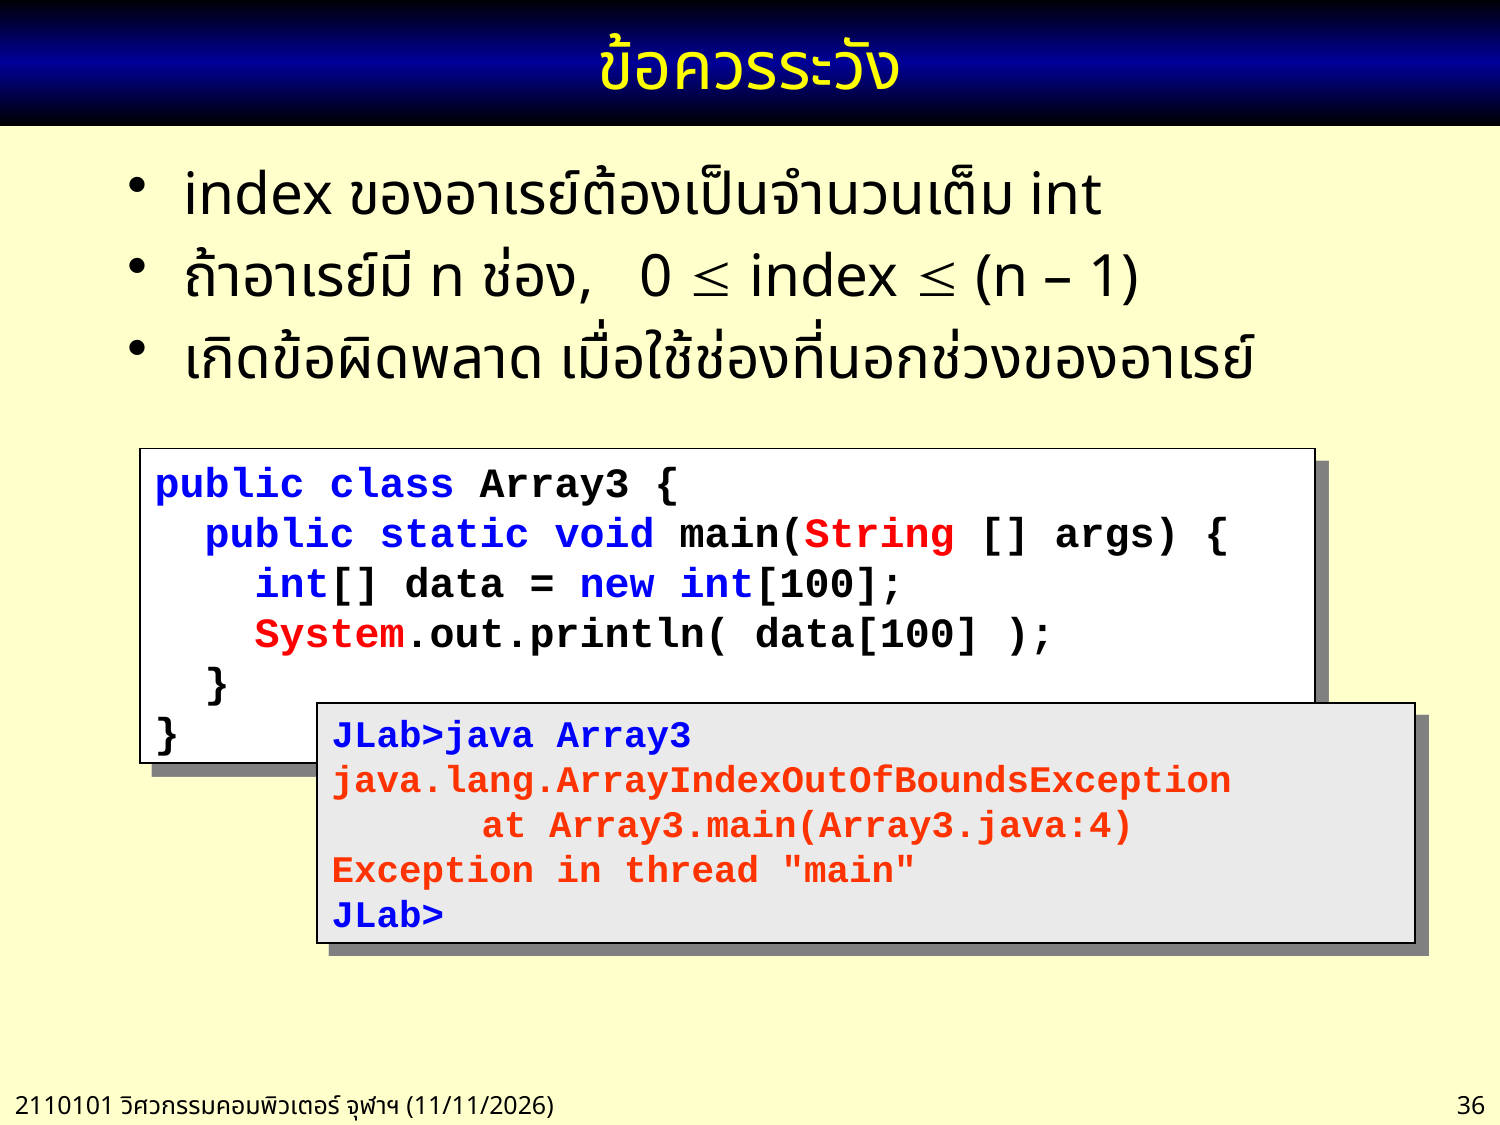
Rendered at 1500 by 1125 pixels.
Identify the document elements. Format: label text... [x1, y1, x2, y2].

text_box JLab>java Array3 java.lang.ArrayIndexOutOfBoundsException at Array3.main(Array3.java:4) Exception in thread "main" JLab> [316, 703, 1415, 943]
list index ของอาเรย์ต้องเป็นจำนวนเต็ม int ถ้าอาเรย์มี n ช่อง, 0  index  (n – 1) เกิดข้อผิดพลาด เมื่อใช้ช่องที่นอกช่วงของอาเรย์ [112, 148, 1412, 432]
text_box public class Array3 { public static void main(String [] args) { int[] data = new int[100]; System.out.println( data[100] ); } } [139, 448, 1315, 764]
title ข้อควรระวัง [0, 0, 1500, 126]
